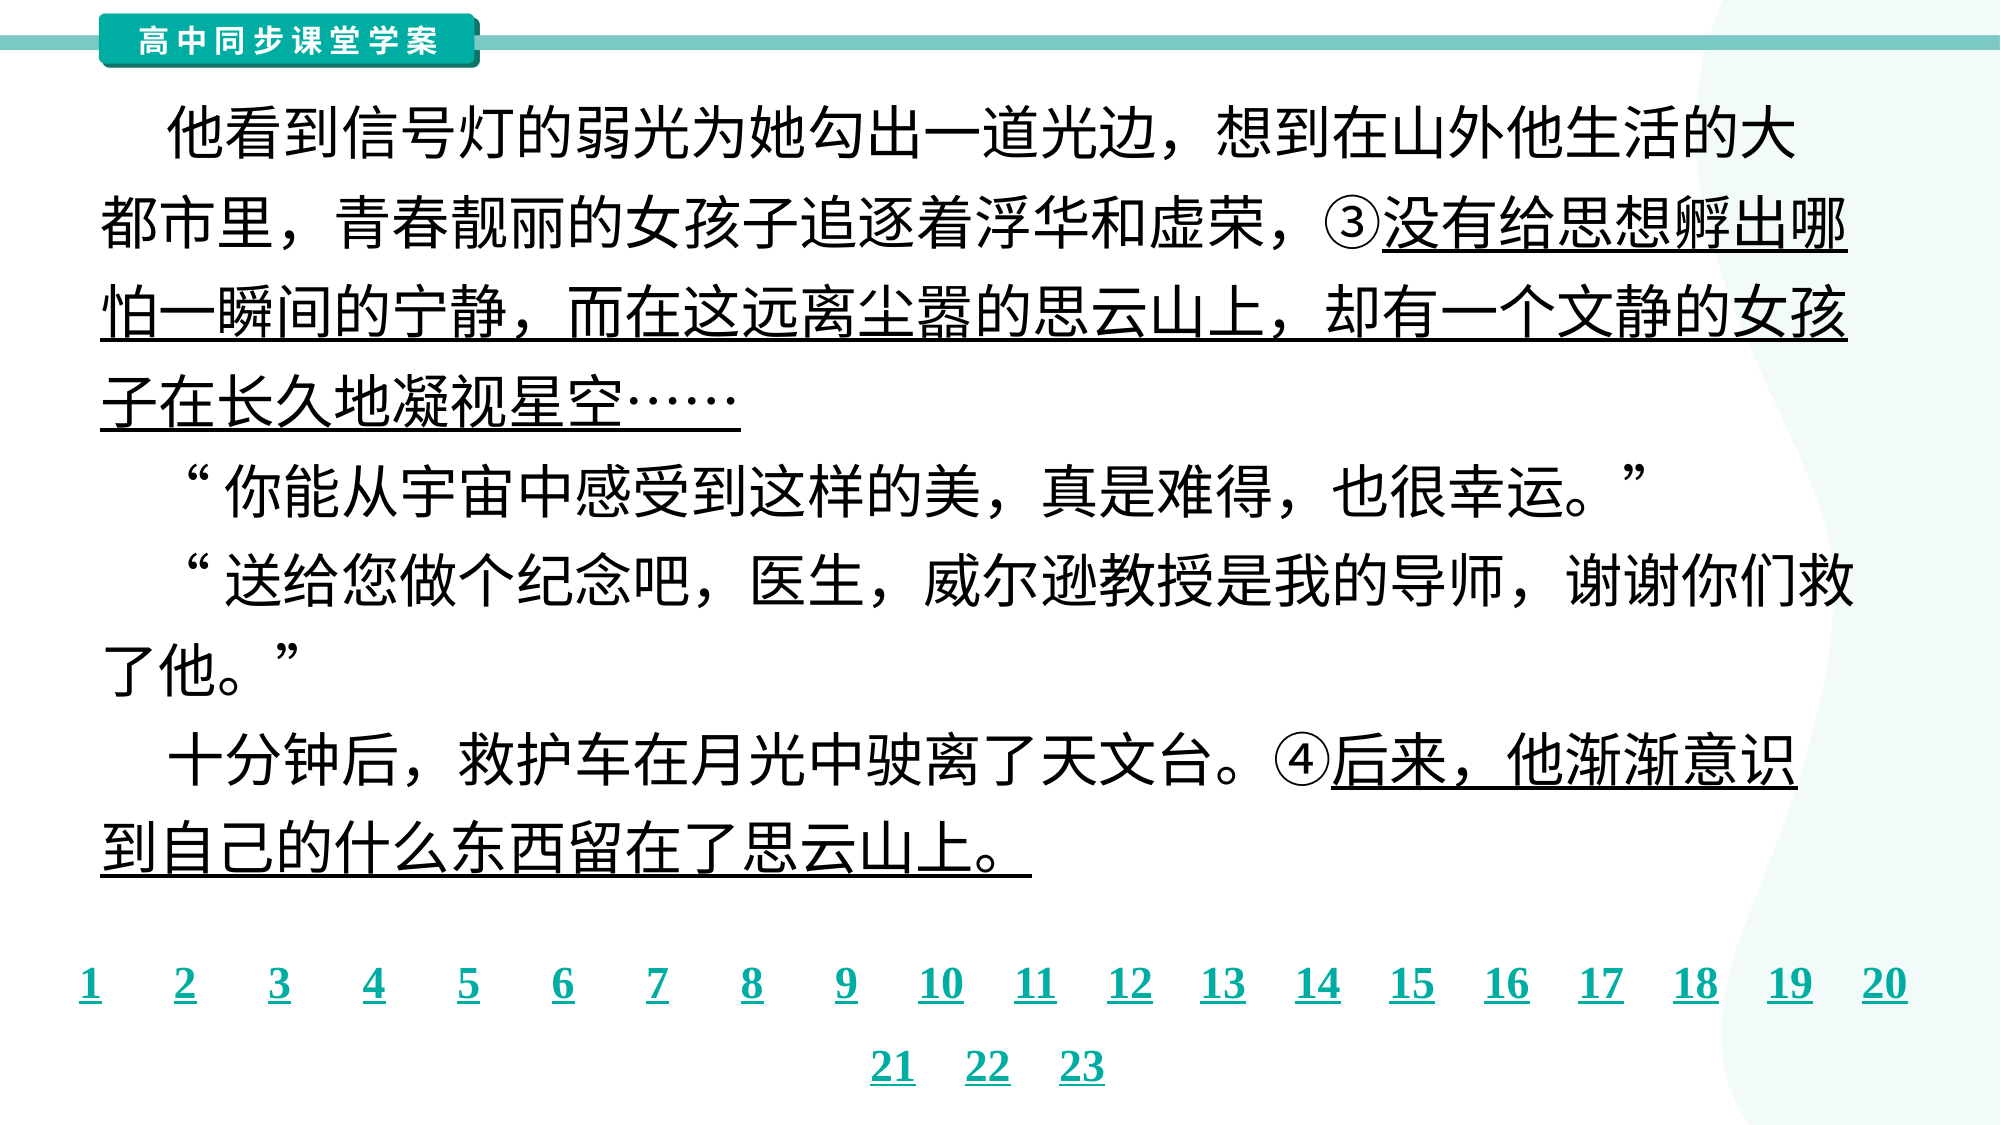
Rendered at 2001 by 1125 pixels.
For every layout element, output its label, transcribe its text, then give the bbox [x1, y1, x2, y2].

picture [0, 0, 2000, 1125]
text_box （摘编自《思想者》）#1.1.29 [100, 870, 1899, 951]
text_box 他看到信号灯的弱光为她勾出一道光边，想到在山外他生活的大 都市里，青春靓丽的女孩子追逐着浮华和虚荣，③没有给思想孵出哪 怕一瞬间的宁静，而在这远离尘嚣的思云山上，却有一个文静的女孩 子在长久地凝视星空…… “你能从宇宙中感受到这样的美，真是难得，也很幸运。” “送给您做个纪念吧，医生，威尔逊教授是我的导师，谢谢你们救 了他。” 十分钟后，救护车在月光中驶离了天文台。④后来，他渐渐意识 到自己的什么东西留在了思云山上。#1.1.28 [100, 76, 1899, 870]
